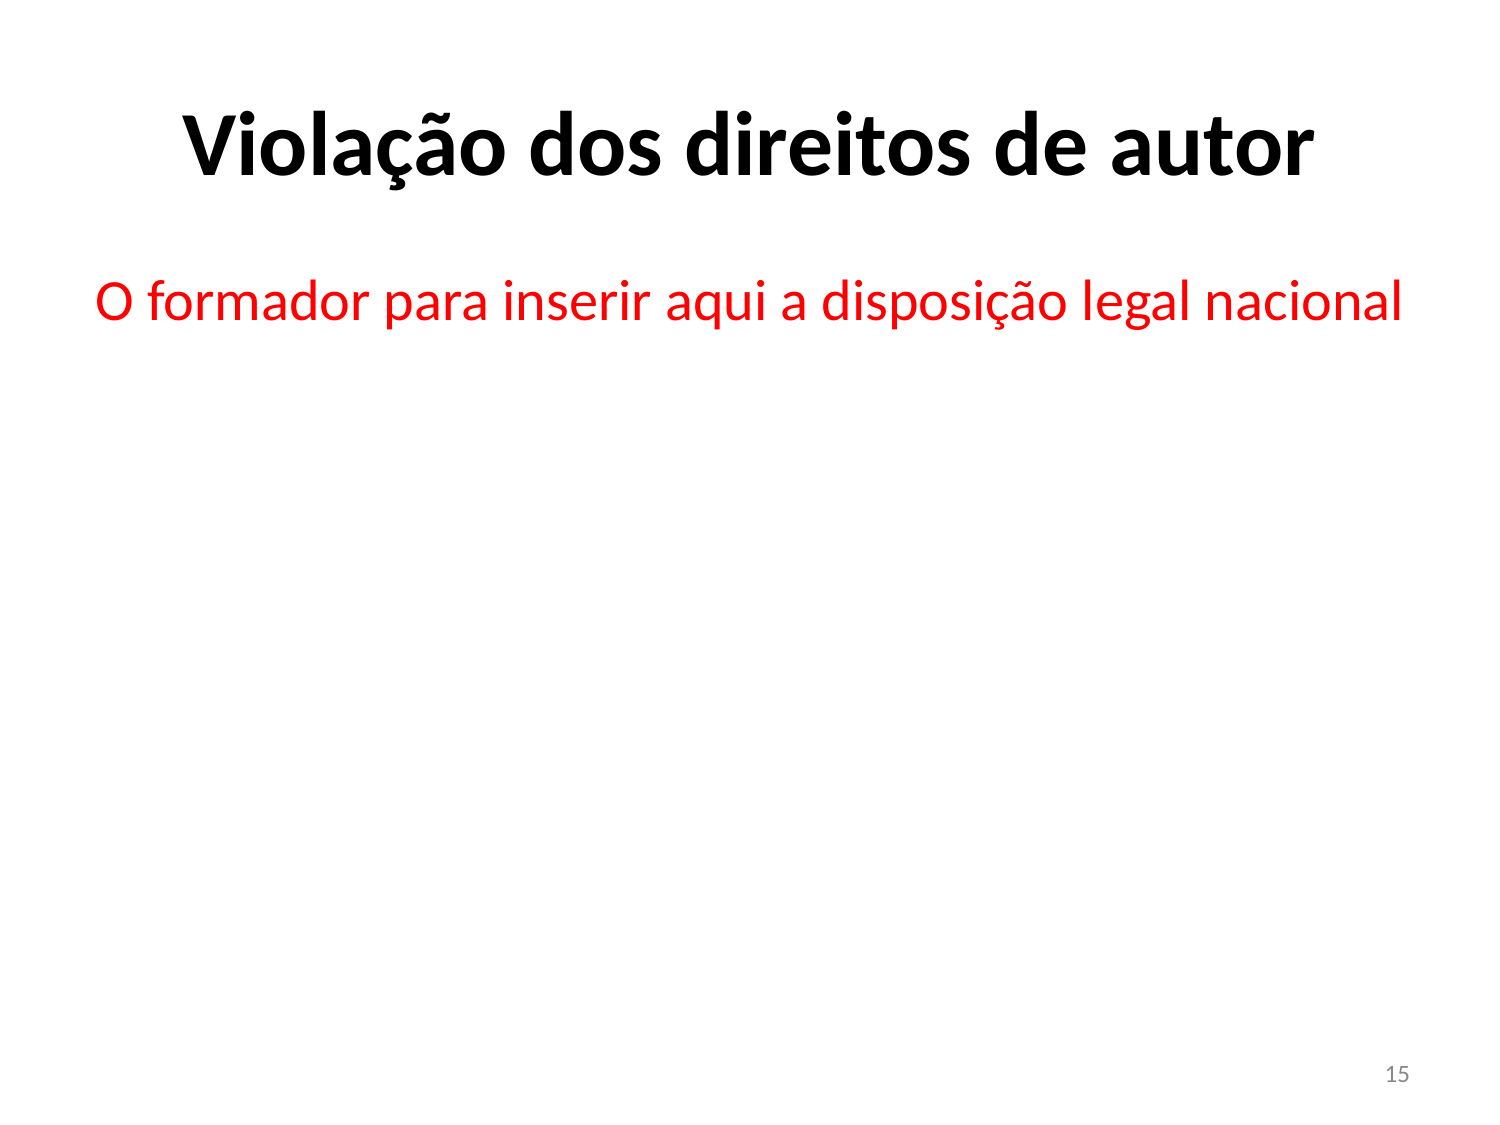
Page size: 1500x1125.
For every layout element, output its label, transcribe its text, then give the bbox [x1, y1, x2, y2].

title Violação dos direitos de autor [75, 45, 1425, 233]
list O formador para inserir aqui a disposição legal nacional [75, 262, 1425, 1005]
slide_number 15 [1074, 1042, 1425, 1103]
